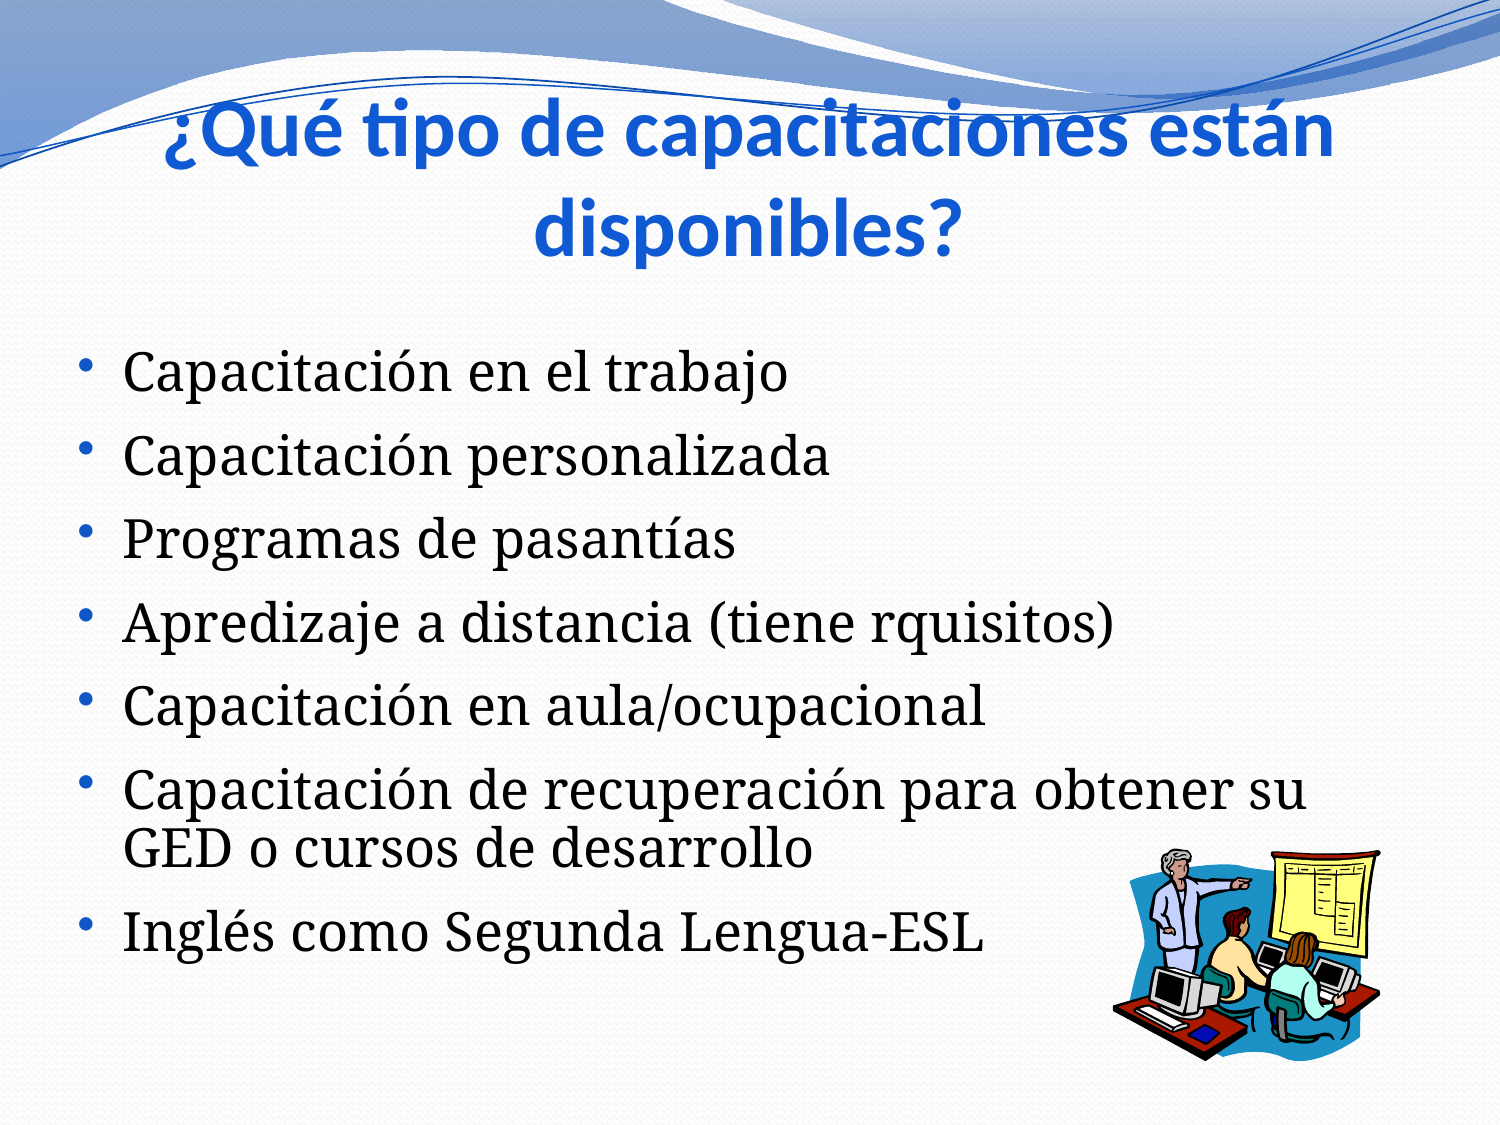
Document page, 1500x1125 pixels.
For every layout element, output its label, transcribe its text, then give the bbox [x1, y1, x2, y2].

title ¿Qué tipo de capacitaciones están disponibles? [68, 187, 1432, 274]
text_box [1112, 848, 1382, 1063]
list Capacitación en el trabajo Capacitación personalizada Programas de pasantías Apredizaje a distancia (tiene rquisitos) Capacitación en aula/ocupacional Capacitación de recuperación para obtener su GED o cursos de desarrollo Inglés como Segunda Lengua-ESL [62, 337, 1426, 988]
